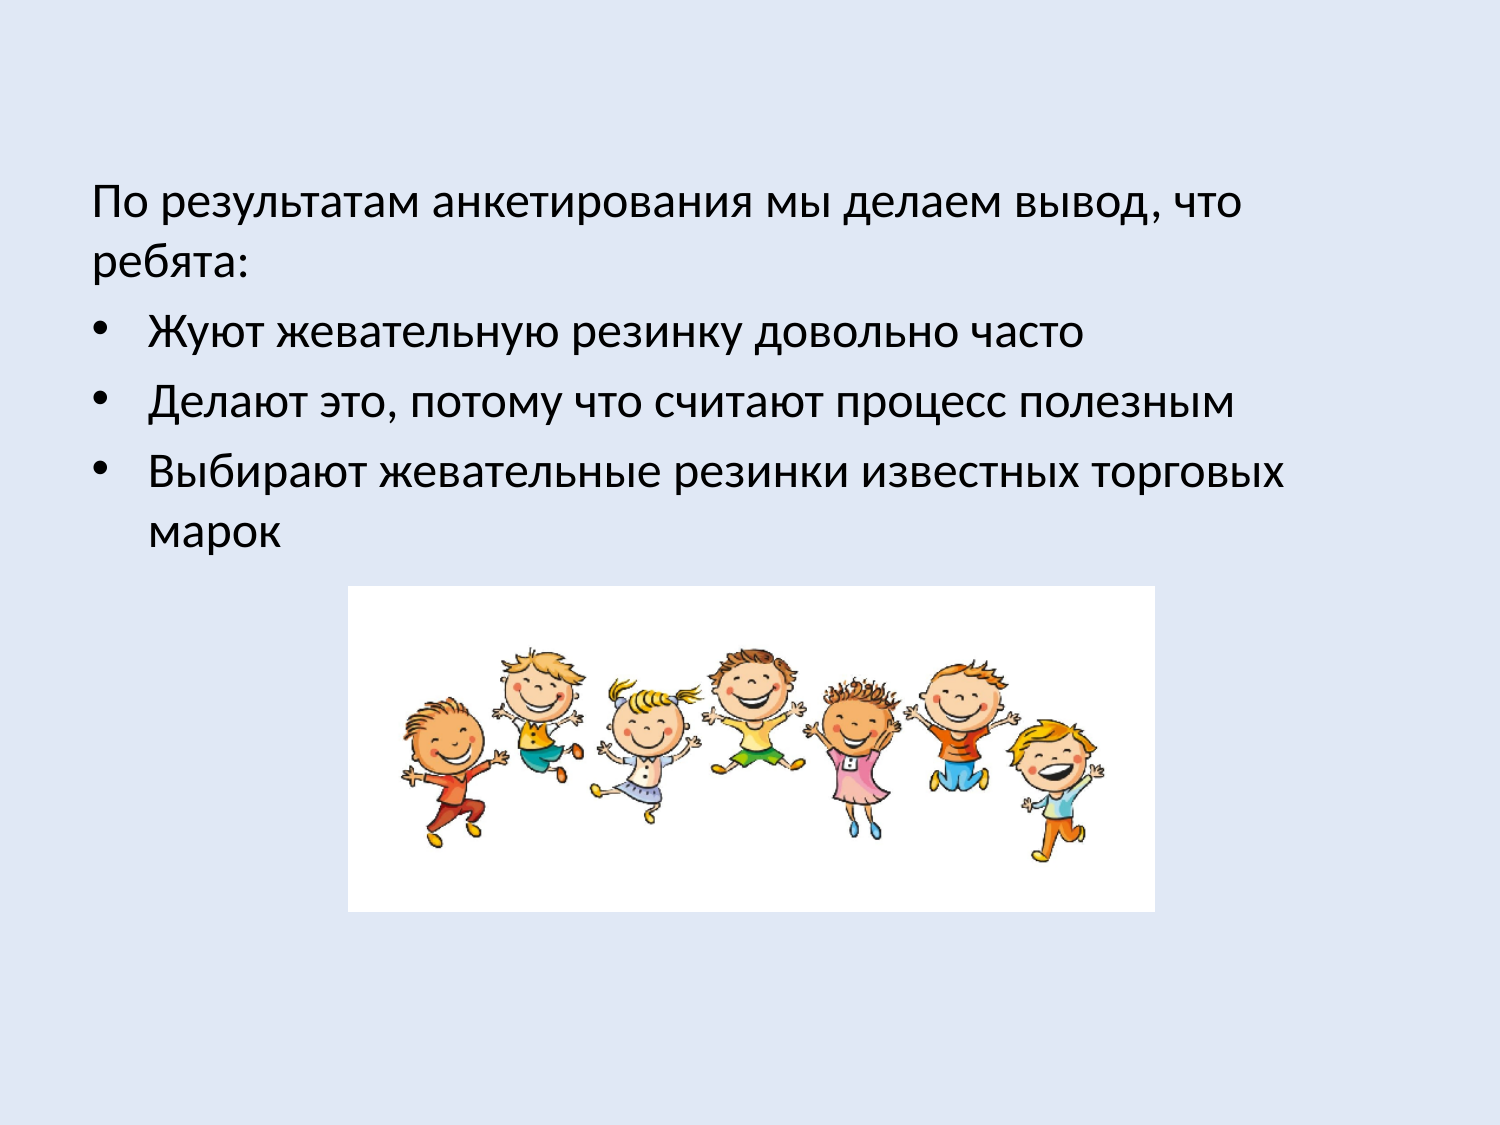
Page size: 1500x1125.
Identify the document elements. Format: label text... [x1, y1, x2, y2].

picture [348, 585, 1155, 912]
list По результатам анкетирования мы делаем вывод, что ребята: Жуют жевательную резинку довольно часто Делают это, потому что считают процесс полезным Выбирают жевательные резинки известных торговых марок [76, 90, 1427, 833]
